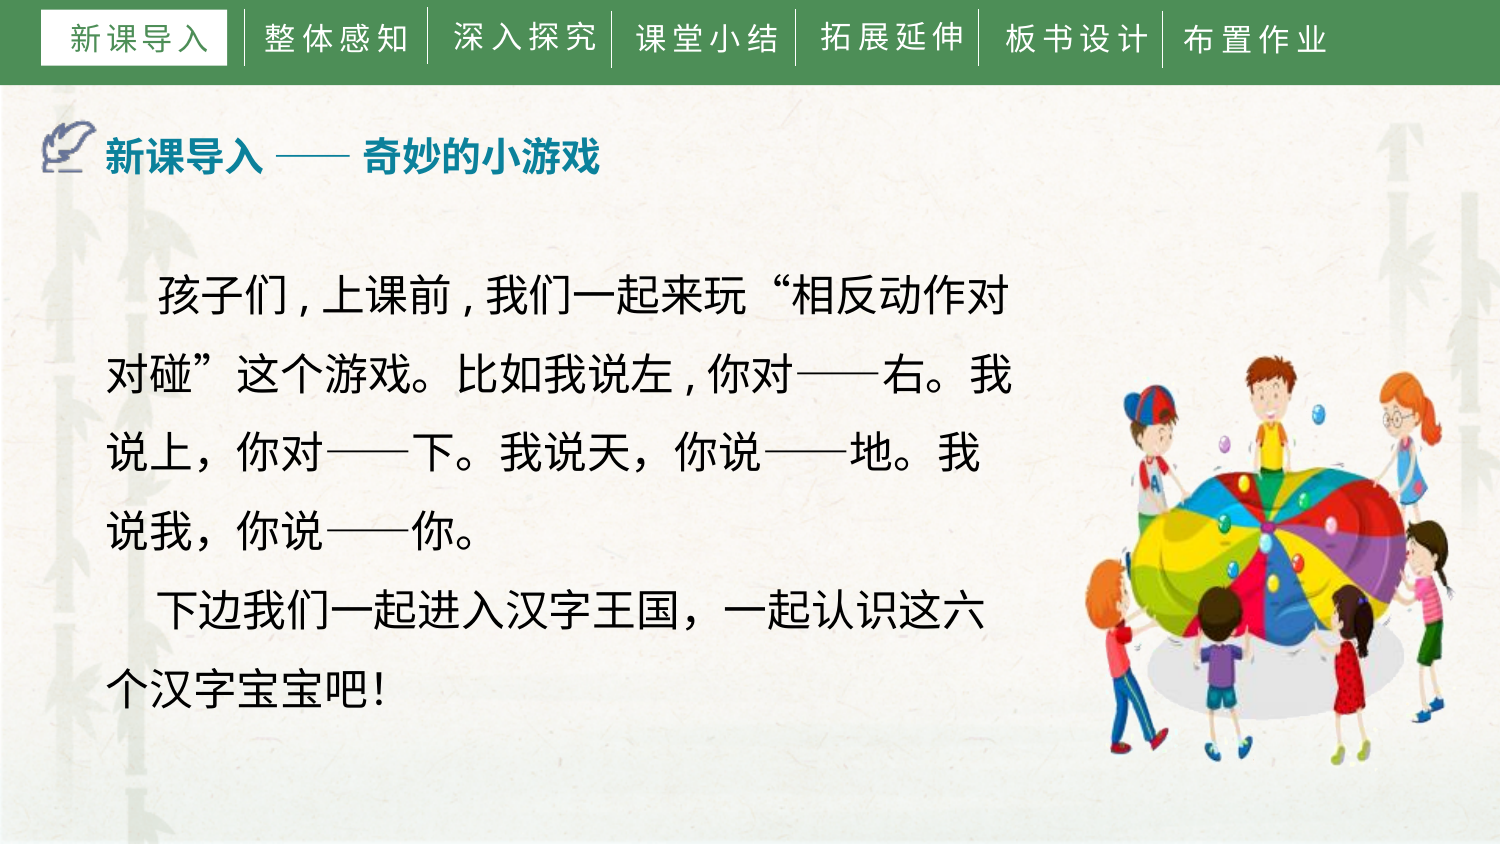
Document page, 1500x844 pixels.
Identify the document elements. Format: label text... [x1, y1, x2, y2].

text_box 新课导入 —— 奇妙的小游戏 [109, 125, 1389, 189]
text_box 孩子们,上课前,我们一起来玩“相反动作对对碰”这个游戏。比如我说左,你对——右。我说上，你对——下。我说天，你说——地。我说我，你说——你。 下边我们一起进入汉字王国，一起认识这六个汉字宝宝吧！ [94, 235, 1006, 757]
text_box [0, 0, 1500, 86]
picture [0, 86, 1500, 844]
